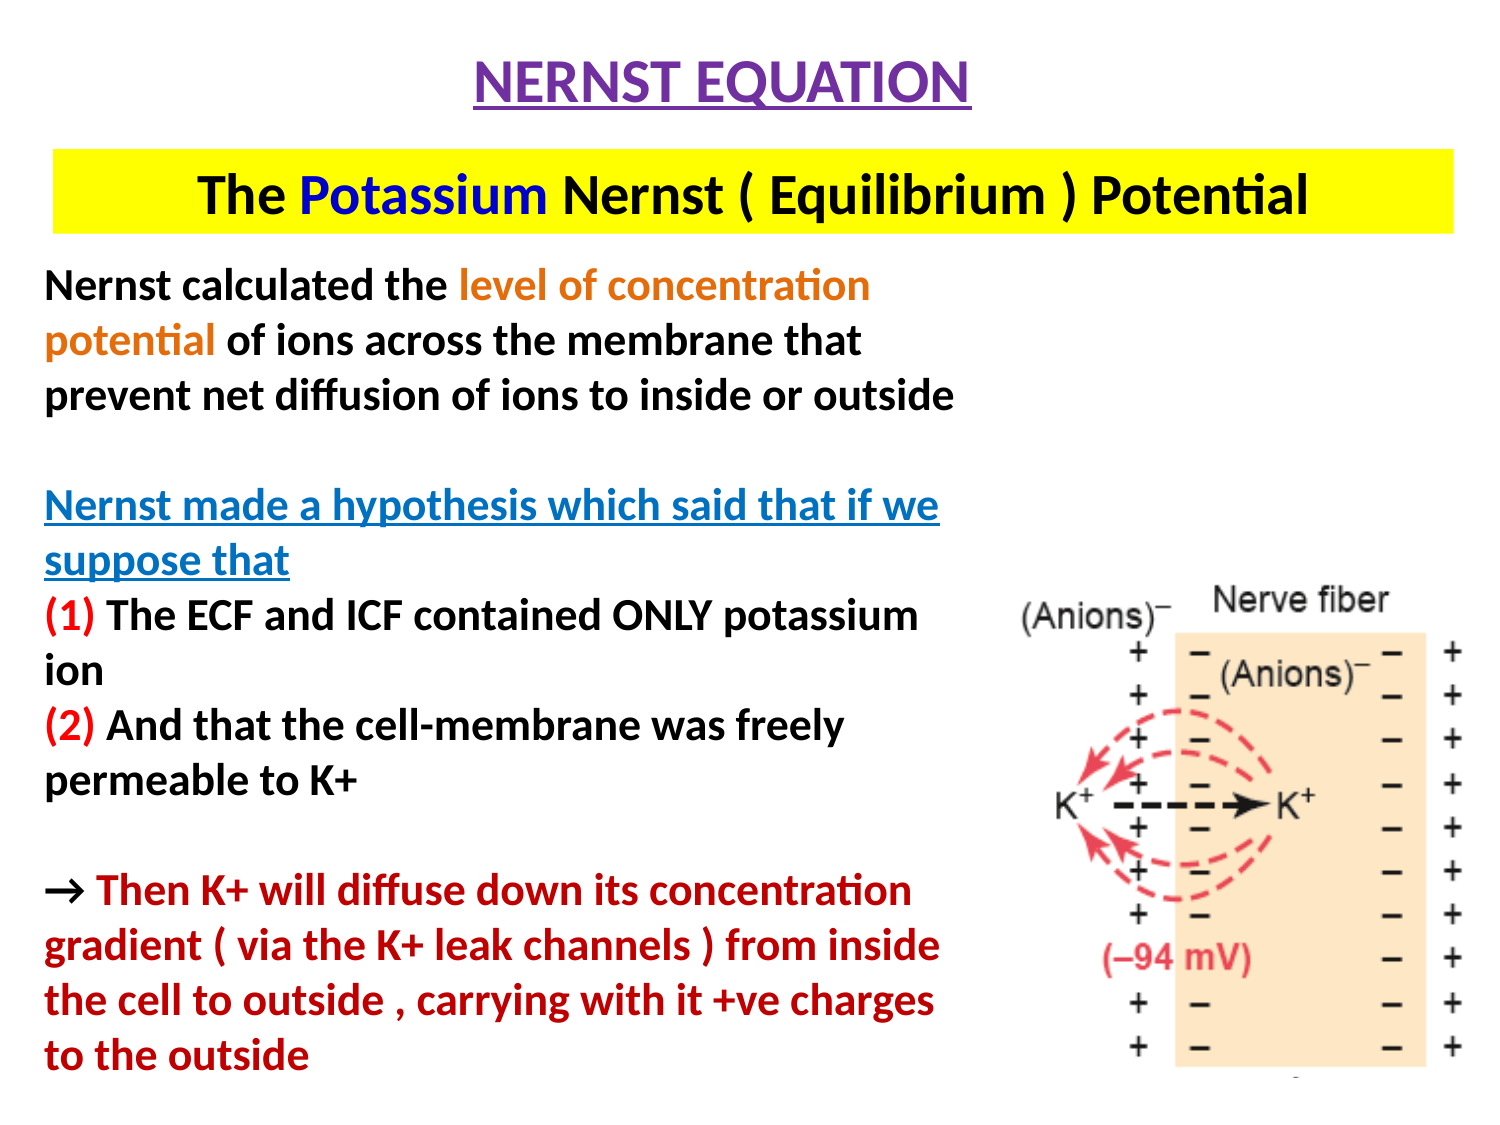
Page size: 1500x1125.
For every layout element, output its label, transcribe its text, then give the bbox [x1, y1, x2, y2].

text_box NERNST EQUATION Nernst calculated the level of concentration potential of ions across the membrane that prevent net diffusion of ions to inside or outside Nernst made a hypothesis which said that if we suppose that (1) The ECF and ICF contained ONLY potassium ion (2) And that the cell-membrane was freely permeable to K+ → Then K+ will diffuse down its concentration gradient ( via the K+ leak channels ) from inside the cell to outside , carrying with it +ve charges to the outside [29, 32, 987, 1087]
text_box The Potassium Nernst ( Equilibrium ) Potential [53, 149, 1454, 234]
picture [985, 562, 1471, 1078]
